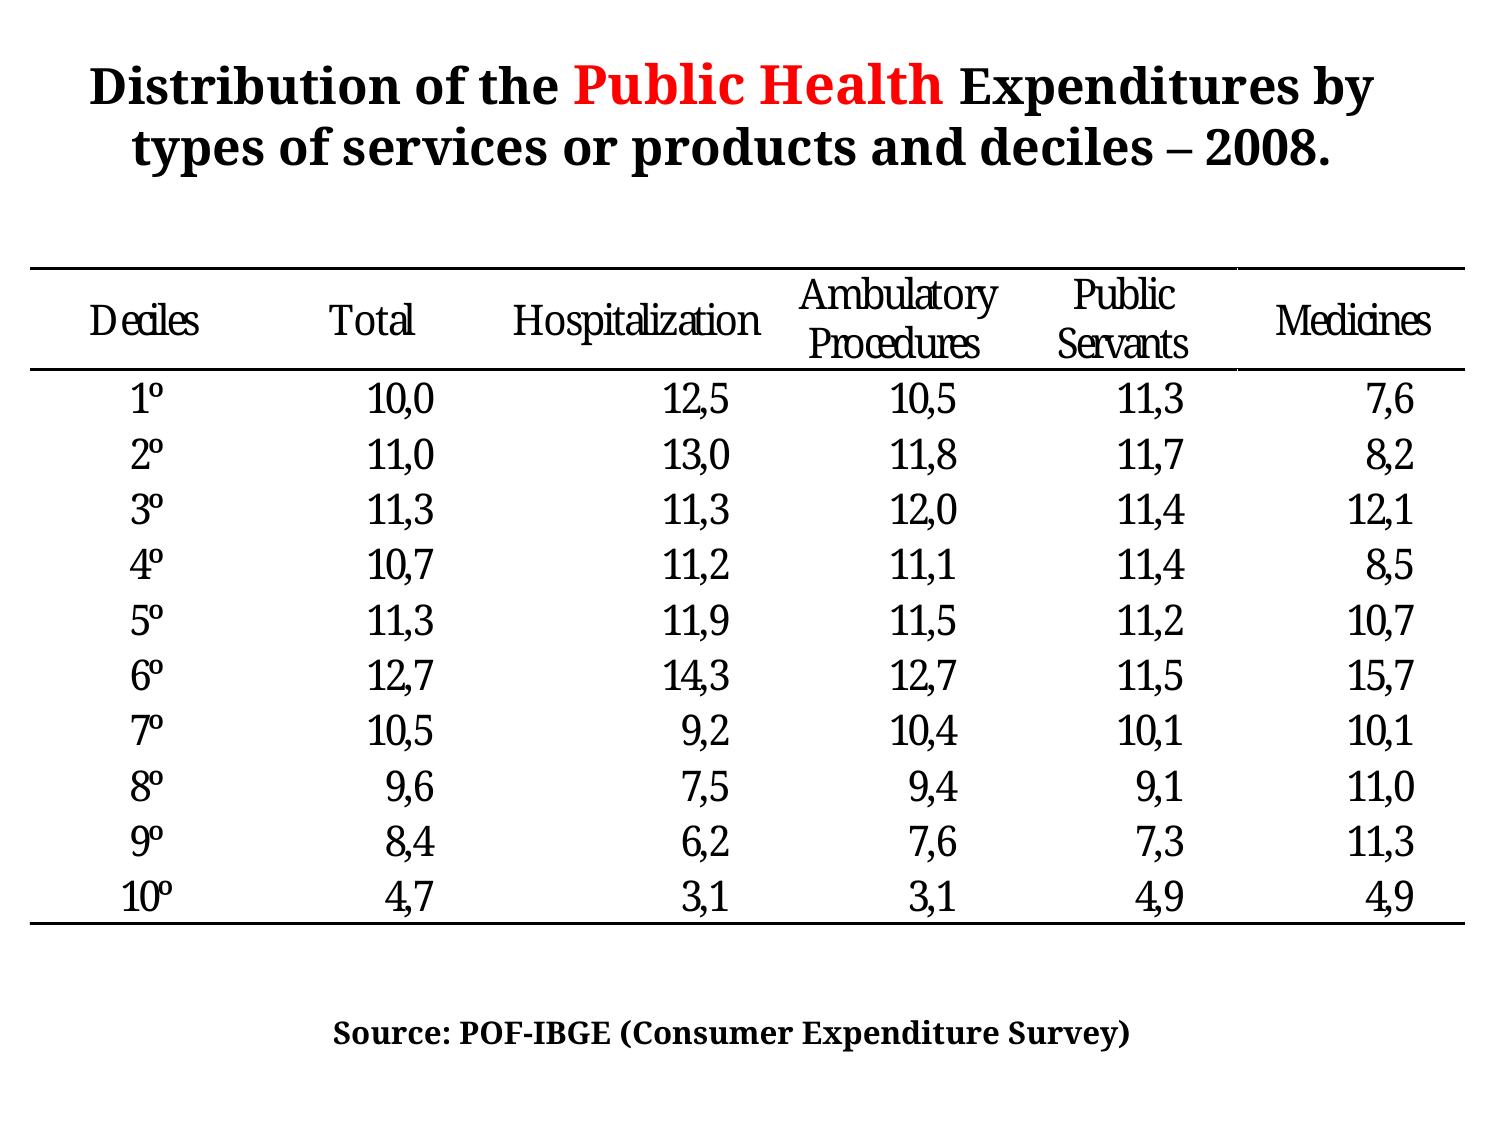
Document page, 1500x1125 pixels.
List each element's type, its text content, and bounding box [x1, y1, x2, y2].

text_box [29, 266, 1469, 986]
text_box Source: POF-IBGE (Consumer Expenditure Survey) [318, 1005, 1146, 1059]
text_box Distribution of the Public Health Expenditures by types of services or products and deciles – 2008. [29, 43, 1435, 184]
